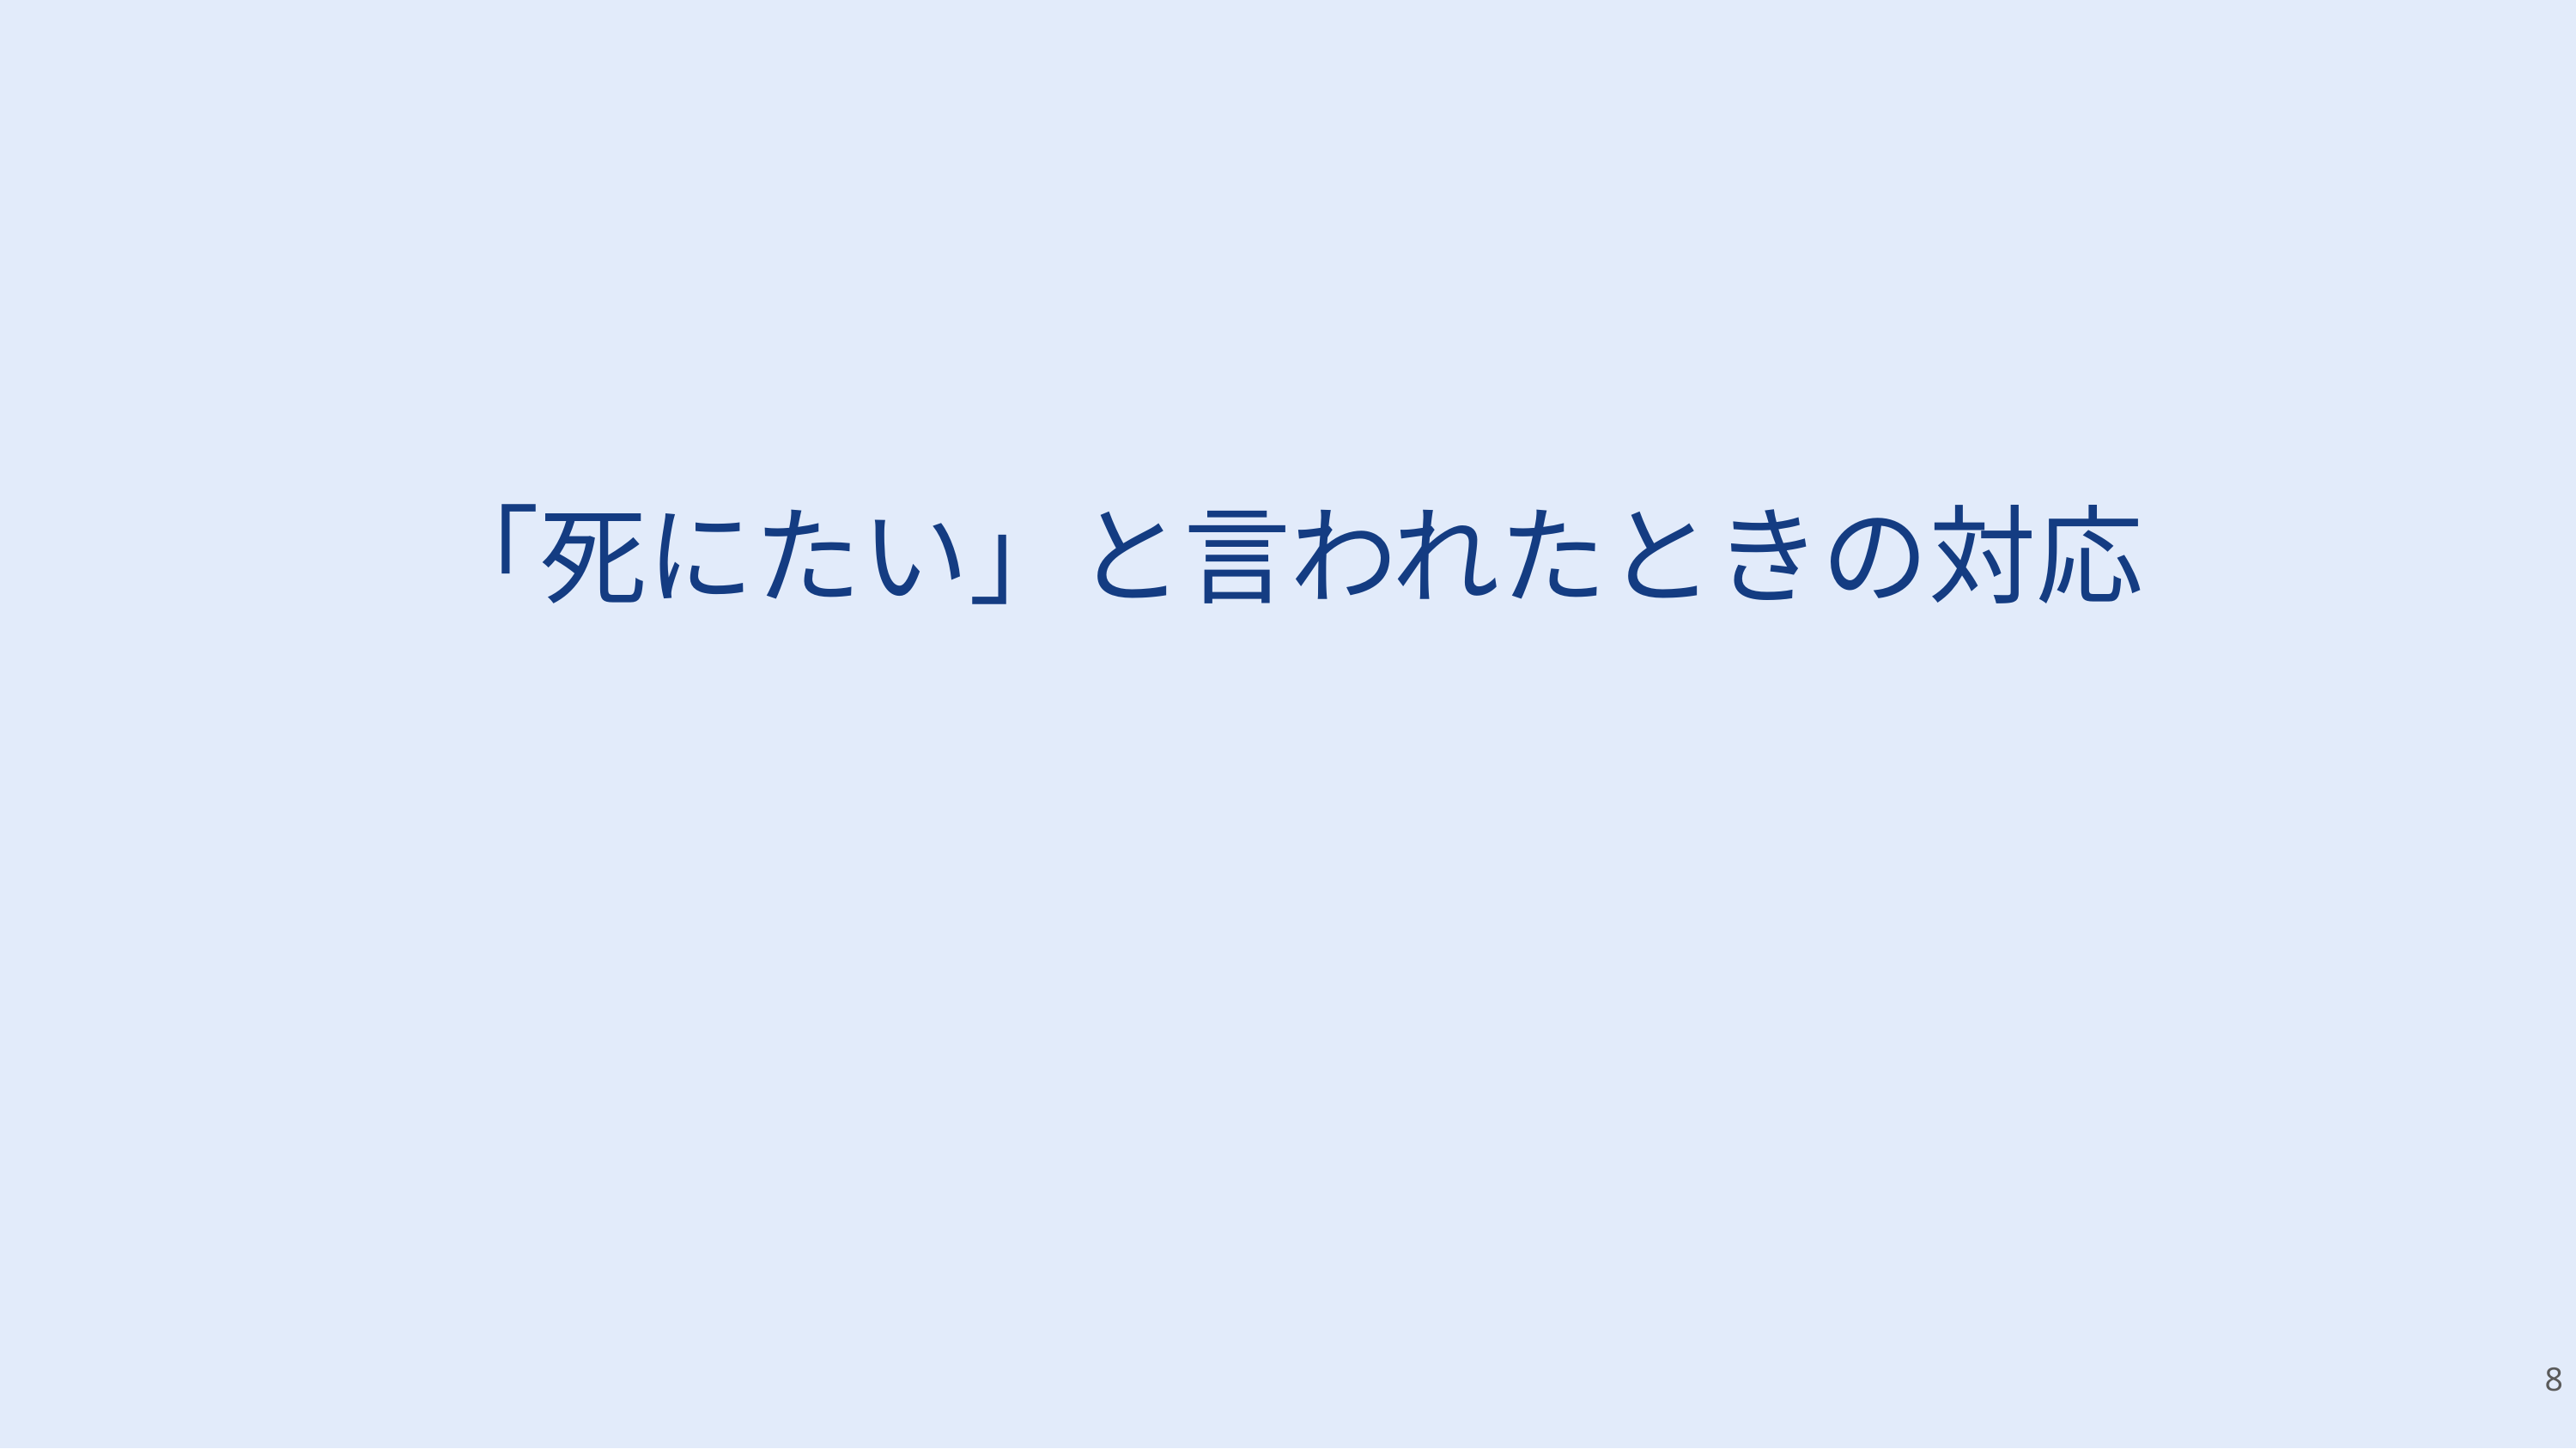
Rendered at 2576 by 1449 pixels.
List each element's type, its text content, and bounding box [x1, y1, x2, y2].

title 「死にたい」と言われたときの対応 [121, 397, 2455, 724]
slide_number 8 [2458, 1342, 2576, 1420]
